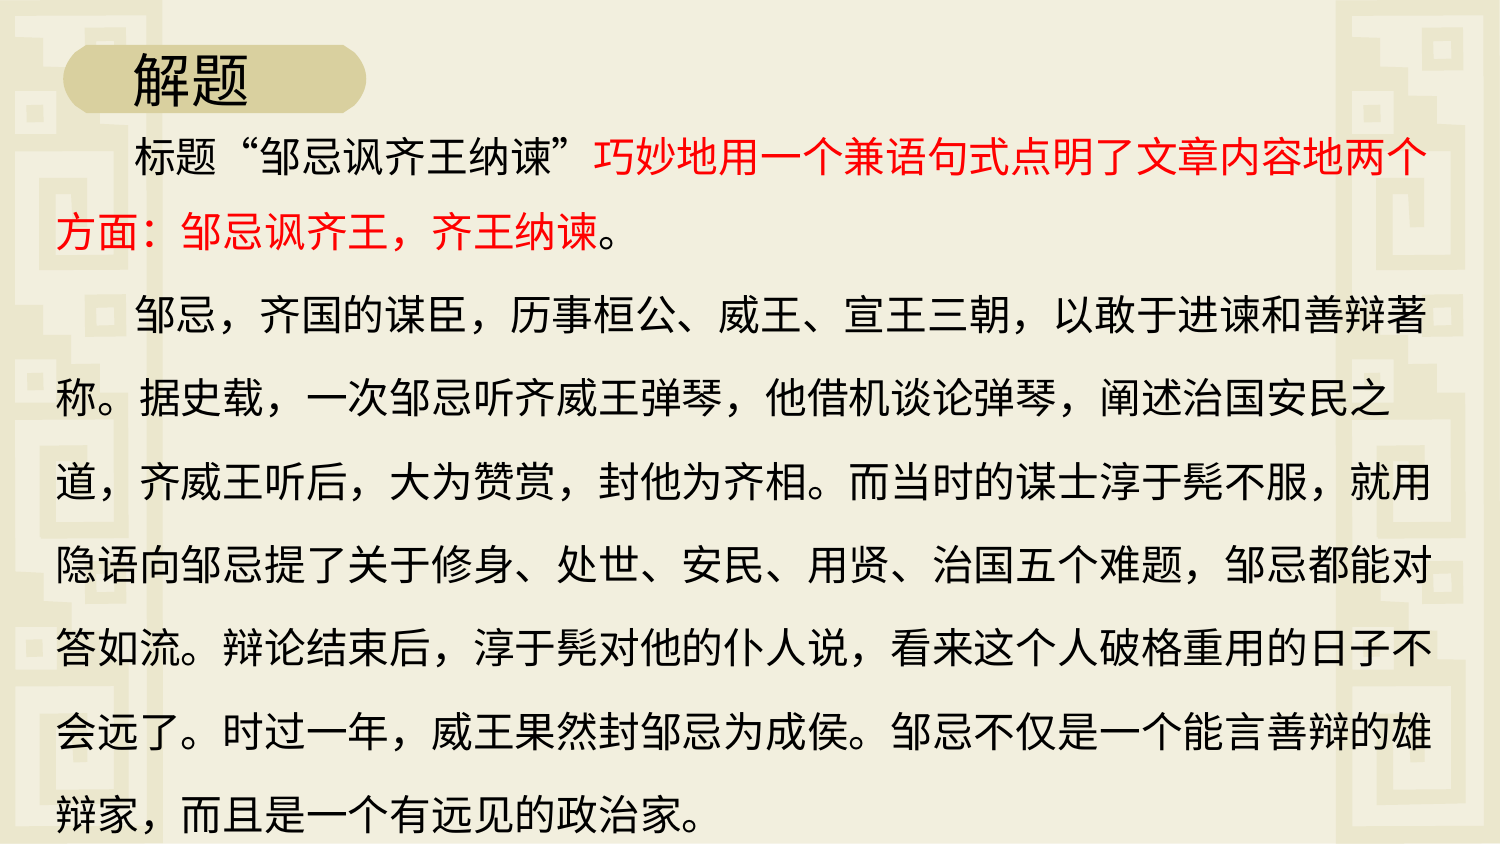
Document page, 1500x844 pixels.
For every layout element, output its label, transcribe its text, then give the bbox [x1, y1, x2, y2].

text_box 解题 [63, 44, 367, 98]
text_box 标题“邹忌讽齐王纳谏”巧妙地用一个兼语句式点明了文章内容地两个方面：邹忌讽齐王，齐王纳谏。 邹忌，齐国的谋臣，历事桓公、威王、宣王三朝，以敢于进谏和善辩著称。据史载，一次邹忌听齐威王弹琴，他借机谈论弹琴，阐述治国安民之道，齐威王听后，大为赞赏，封他为齐相。而当时的谋士淳于髡不服，就用隐语向邹忌提了关于修身、处世、安民、用贤、治国五个难题，邹忌都能对答如流。辩论结束后，淳于髡对他的仆人说，看来这个人破格重用的日子不会远了。时过一年，威王果然封邹忌为成侯。邹忌不仅是一个能言善辩的雄辩家，而且是一个有远见的政治家。 [40, 98, 1478, 844]
